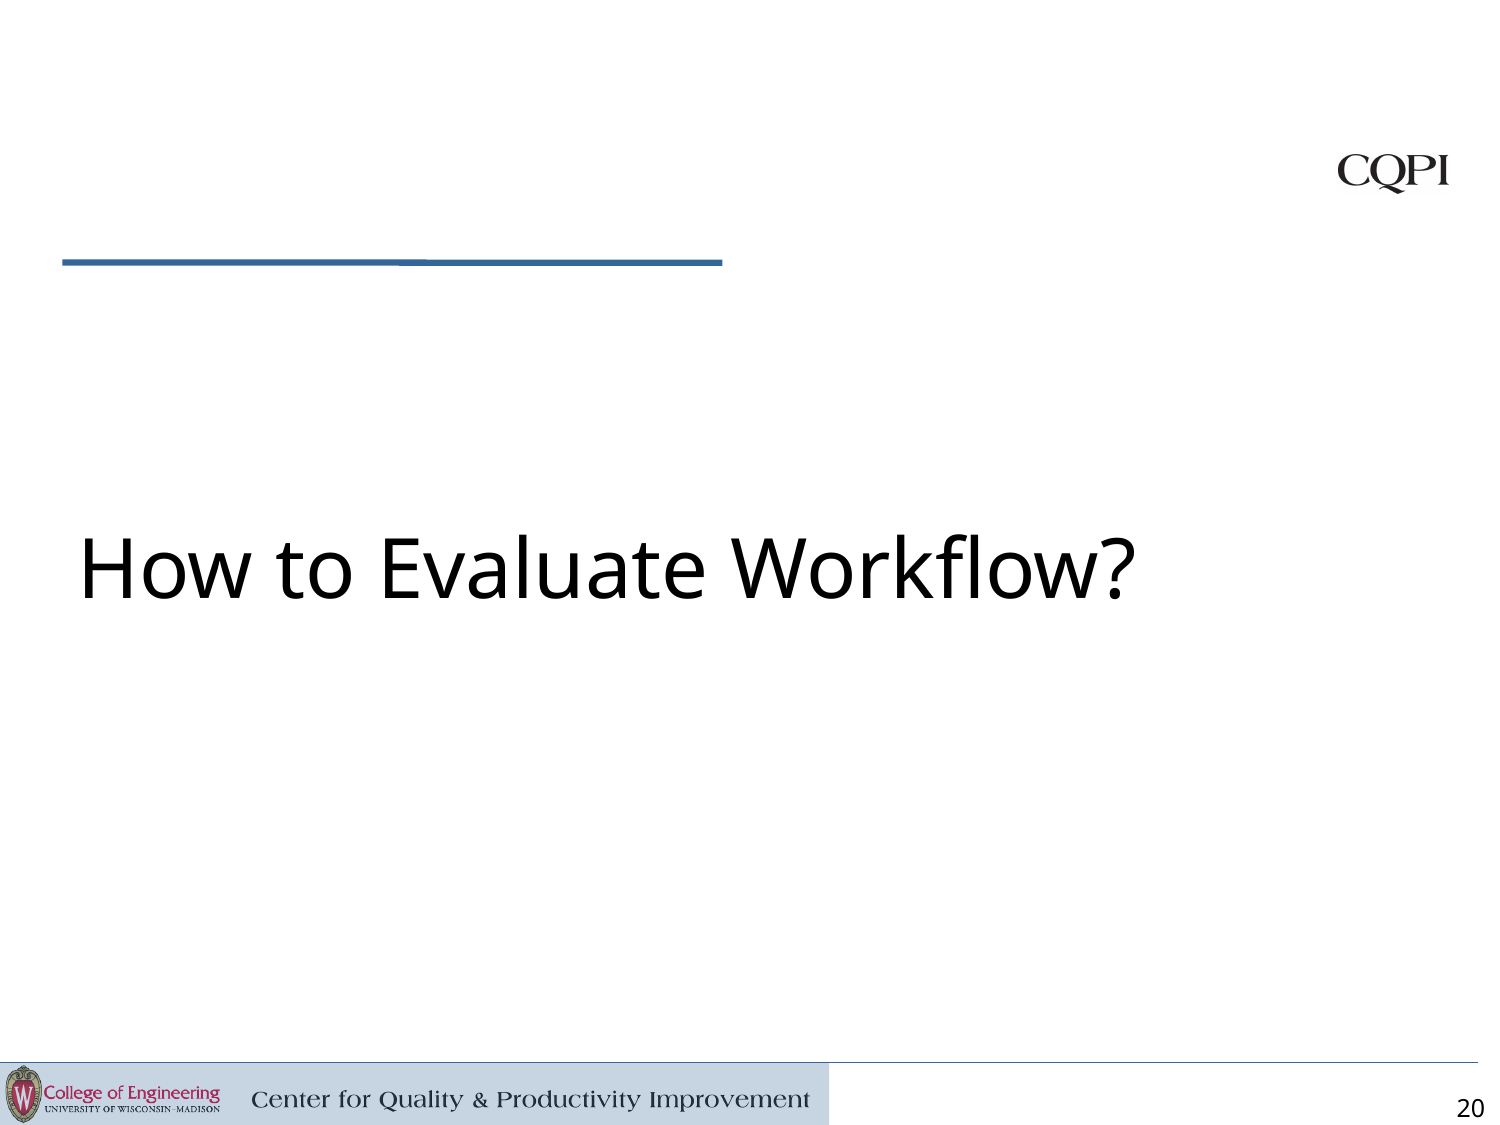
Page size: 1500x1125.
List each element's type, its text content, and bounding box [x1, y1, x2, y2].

picture [1337, 154, 1450, 194]
picture [251, 1090, 810, 1112]
title How to Evaluate Workflow? [62, 500, 1288, 725]
picture [0, 1063, 225, 1125]
